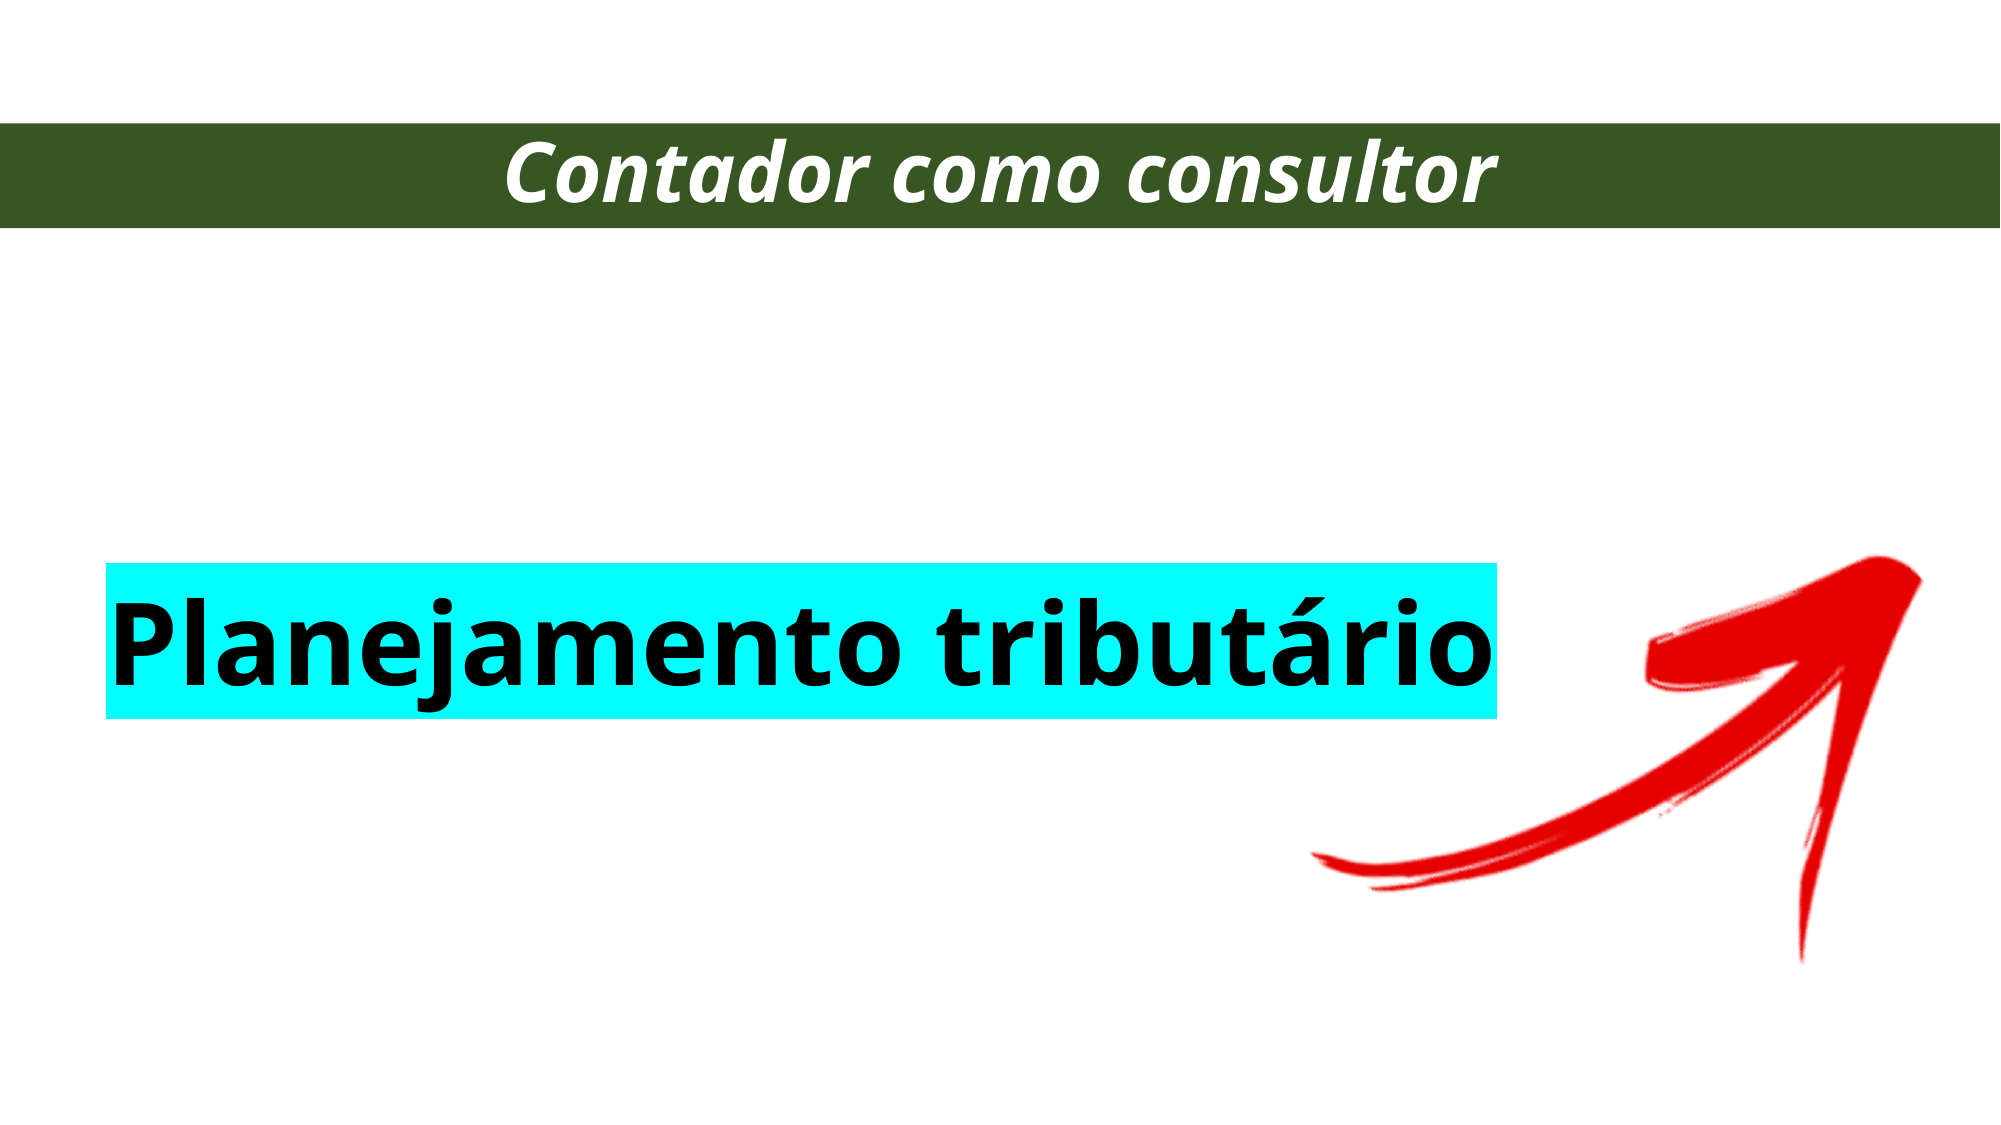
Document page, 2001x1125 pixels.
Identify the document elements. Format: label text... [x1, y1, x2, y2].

text_box Planejamento tributário [0, 314, 1802, 966]
picture [1360, 450, 2000, 1125]
text_box [999, 562, 1050, 613]
text_box Contador como consultor [0, 123, 2000, 229]
